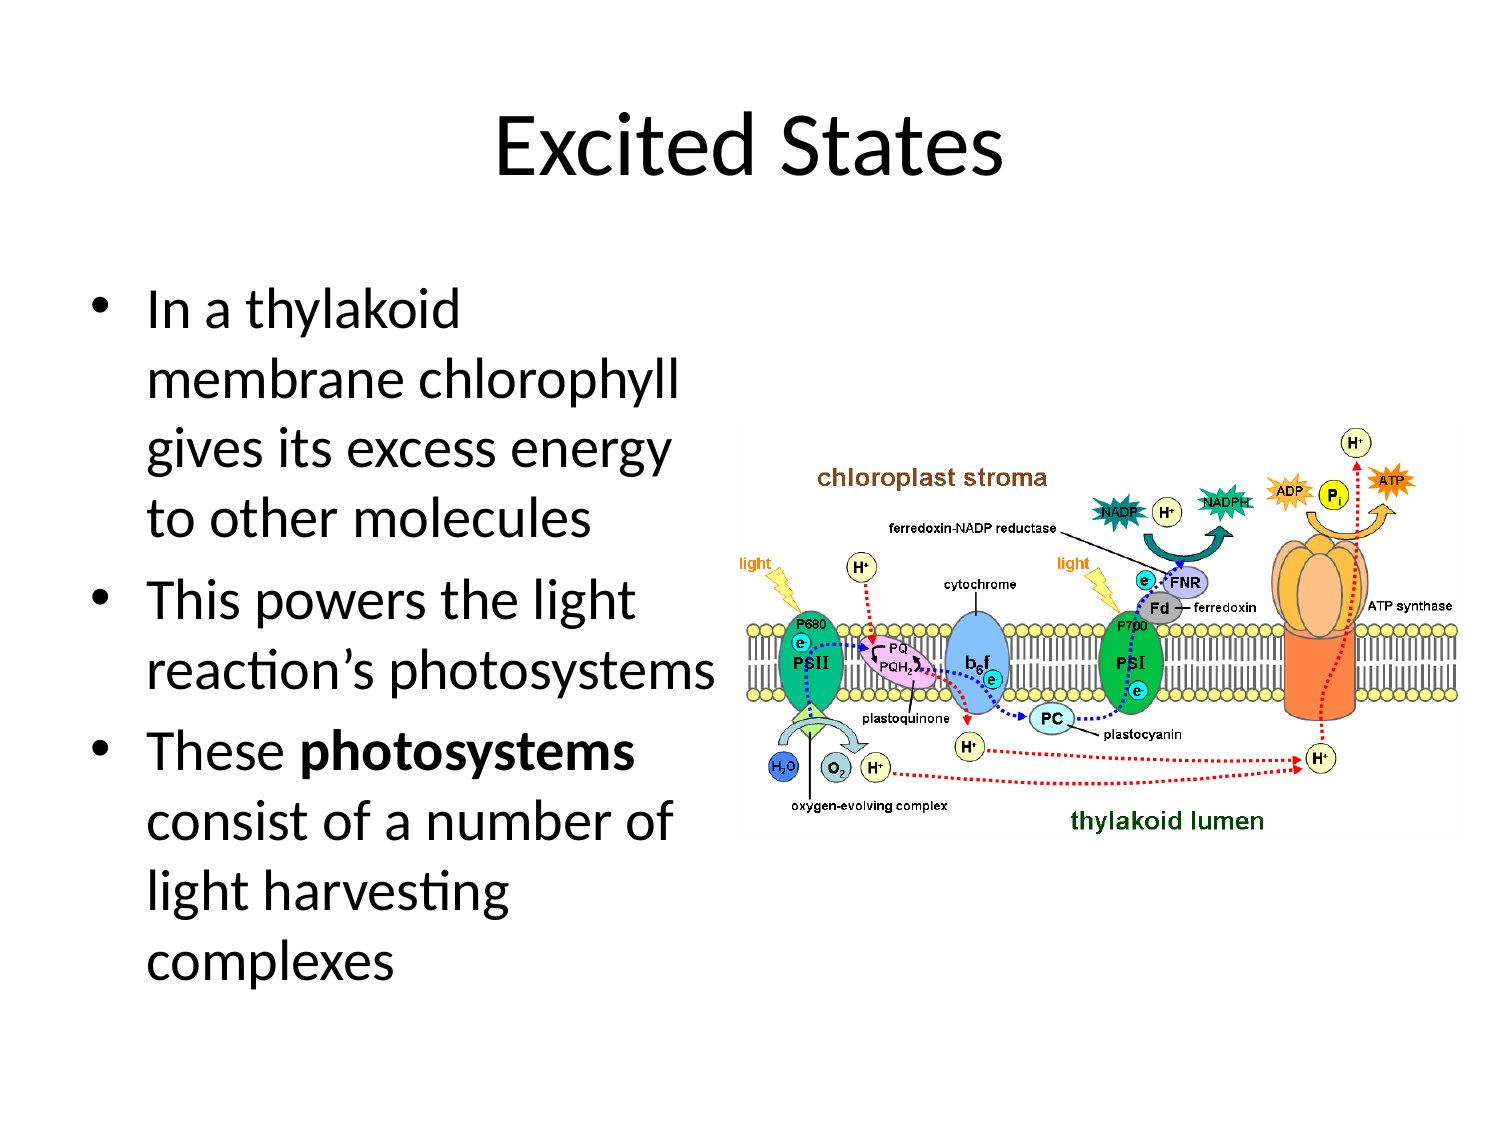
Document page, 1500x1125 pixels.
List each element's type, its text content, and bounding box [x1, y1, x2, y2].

picture [737, 424, 1462, 838]
title Excited States [75, 45, 1425, 233]
list In a thylakoid membrane chlorophyll gives its excess energy to other molecules This powers the light reaction’s photosystems These photosystems consist of a number of light harvesting complexes [75, 262, 738, 1005]
